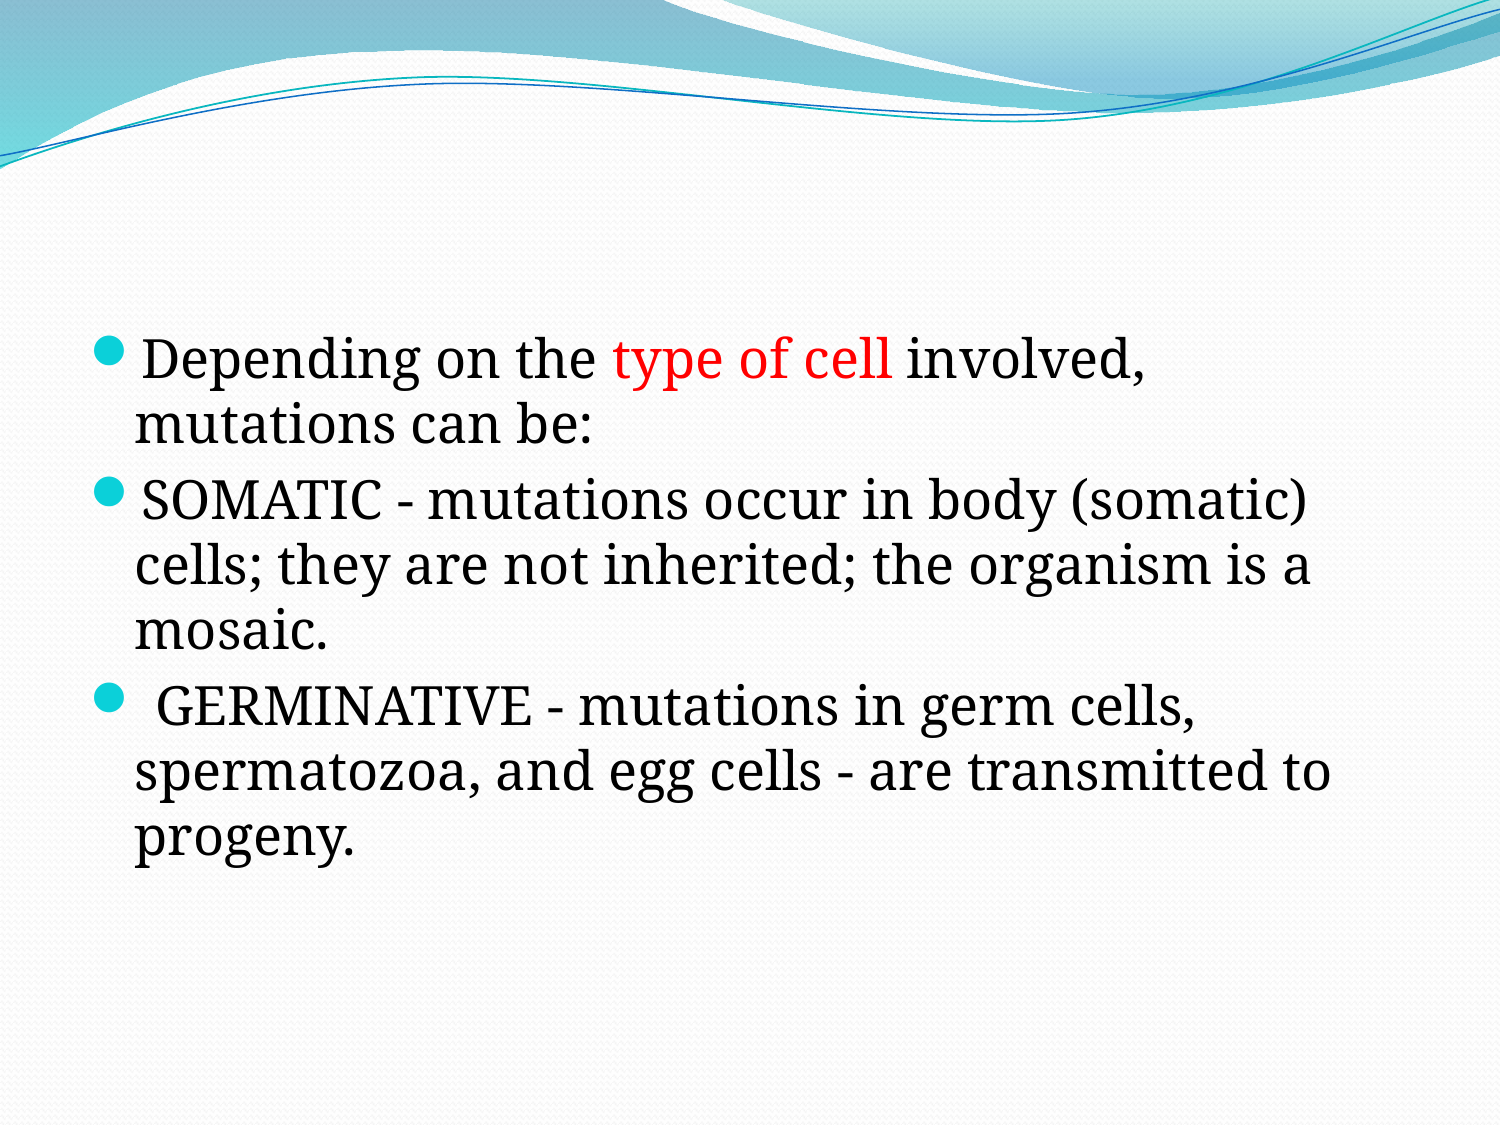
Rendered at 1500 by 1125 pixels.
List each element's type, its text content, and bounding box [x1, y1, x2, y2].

list Depending on the type of cell involved, mutations can be: SOMATIC - mutations occur in body (somatic) cells; they are not inherited; the organism is a mosaic. GERMINATIVE - mutations in germ cells, spermatozoa, and egg cells - are transmitted to progeny. [75, 317, 1425, 1038]
